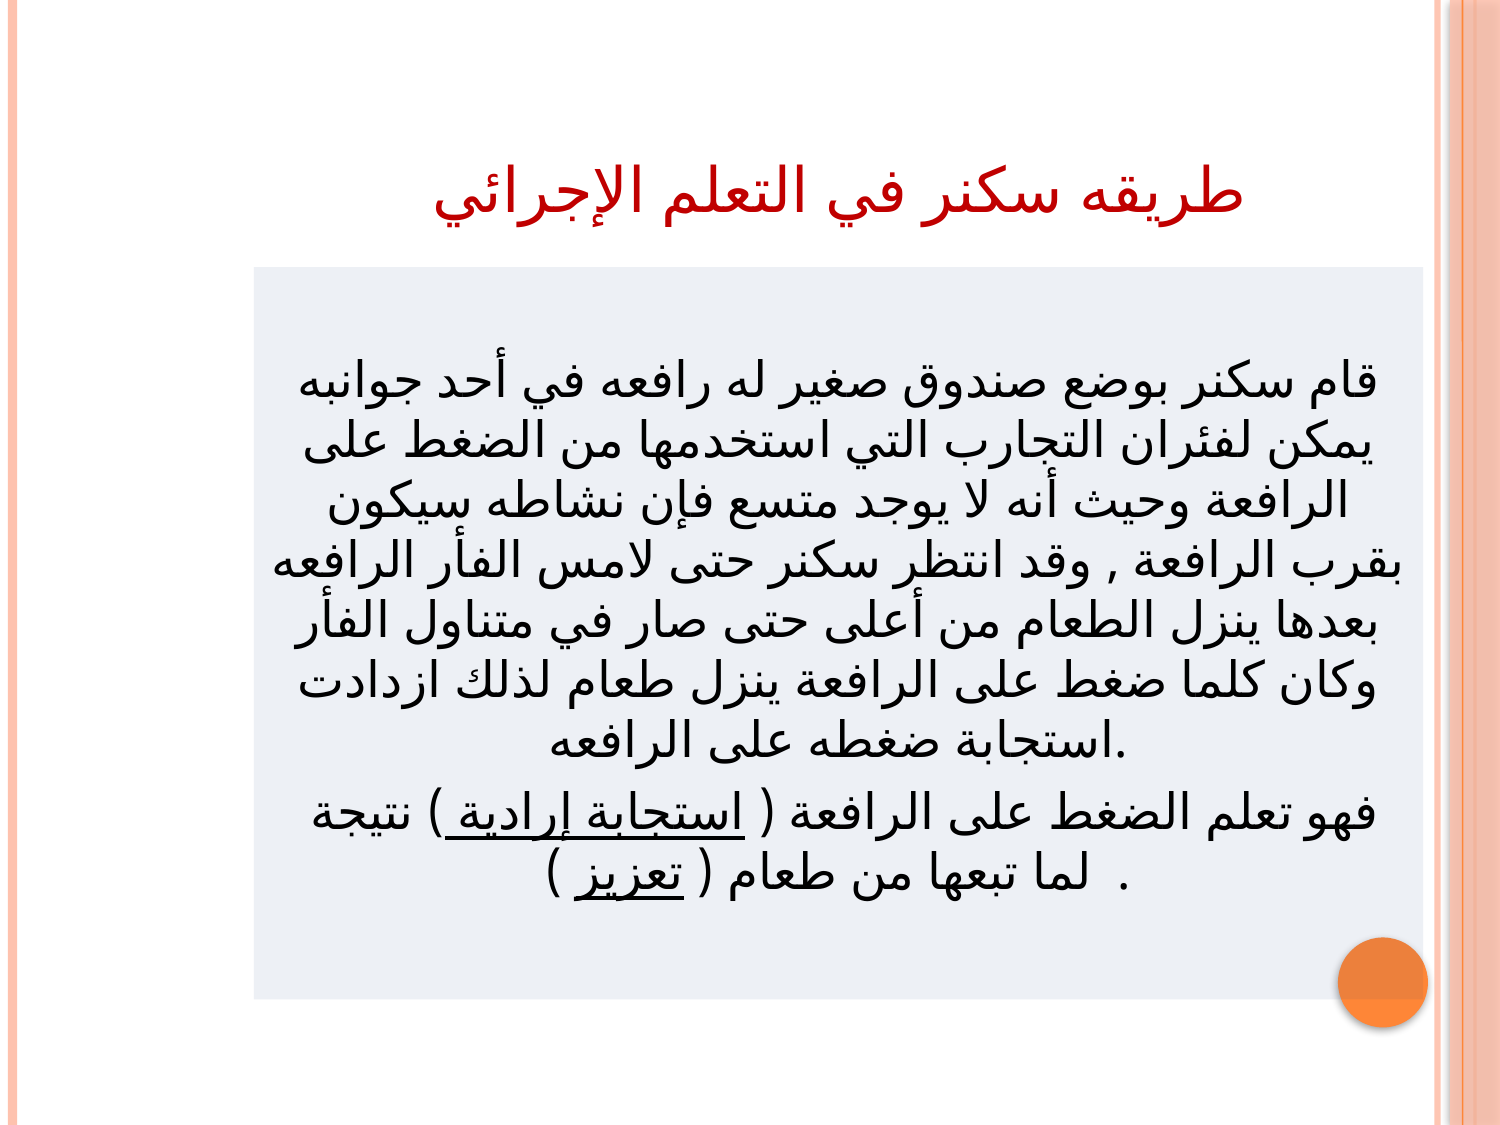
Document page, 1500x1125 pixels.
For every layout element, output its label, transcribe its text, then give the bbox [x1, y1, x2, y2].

list قام سكنر بوضع صندوق صغير له رافعه في أحد جوانبه يمكن لفئران التجارب التي استخدمها من الضغط على الرافعة وحيث أنه لا يوجد متسع فإن نشاطه سيكون بقرب الرافعة , وقد انتظر سكنر حتى لامس الفأر الرافعه بعدها ينزل الطعام من أعلى حتى صار في متناول الفأر وكان كلما ضغط على الرافعة ينزل طعام لذلك ازدادت استجابة ضغطه على الرافعه. فهو تعلم الضغط على الرافعة ( استجابة إرادية ) نتيجة لما تبعها من طعام ( تعزيز ) . [253, 267, 1424, 1000]
title طريقه سكنر في التعلم الإجرائي [230, 45, 1466, 233]
